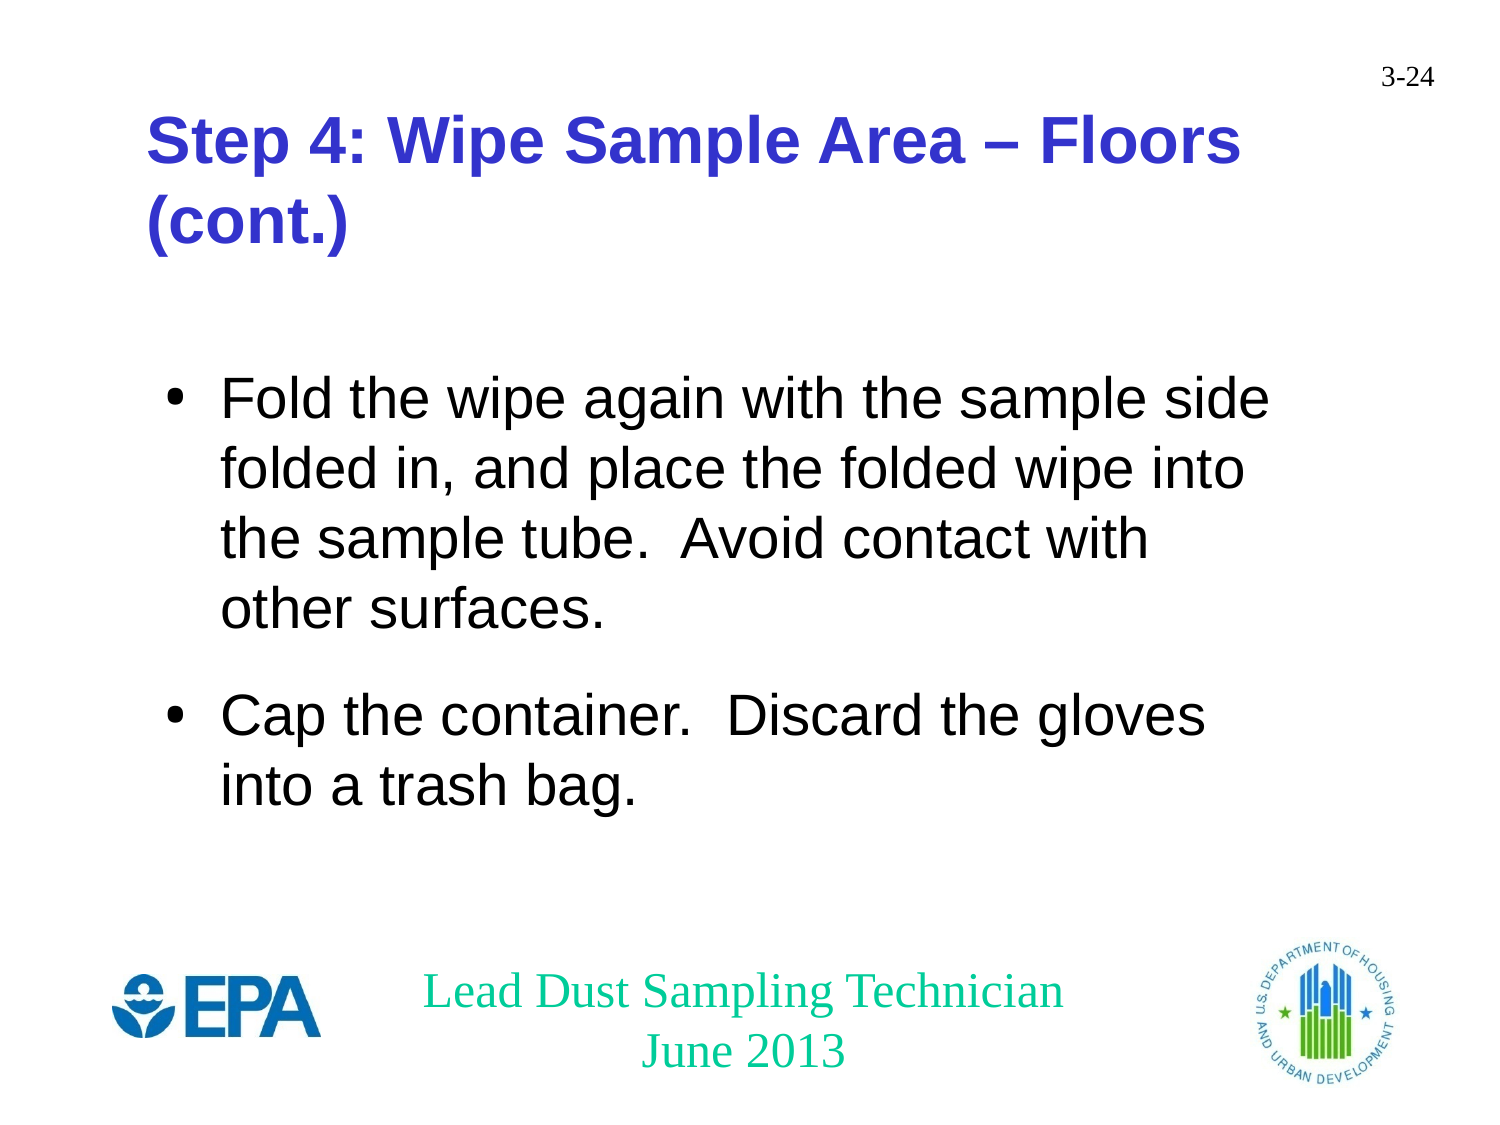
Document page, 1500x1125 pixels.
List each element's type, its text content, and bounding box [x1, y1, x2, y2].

text_box Fold the wipe again with the sample side folded in, and place the folded wipe into the sample tube. Avoid contact with other surfaces. Cap the container. Discard the gloves into a trash bag. [150, 352, 1313, 820]
picture [1250, 937, 1400, 1088]
picture [112, 974, 321, 1038]
text_box Step 4: Wipe Sample Area – Floors (cont.) [131, 83, 1282, 271]
